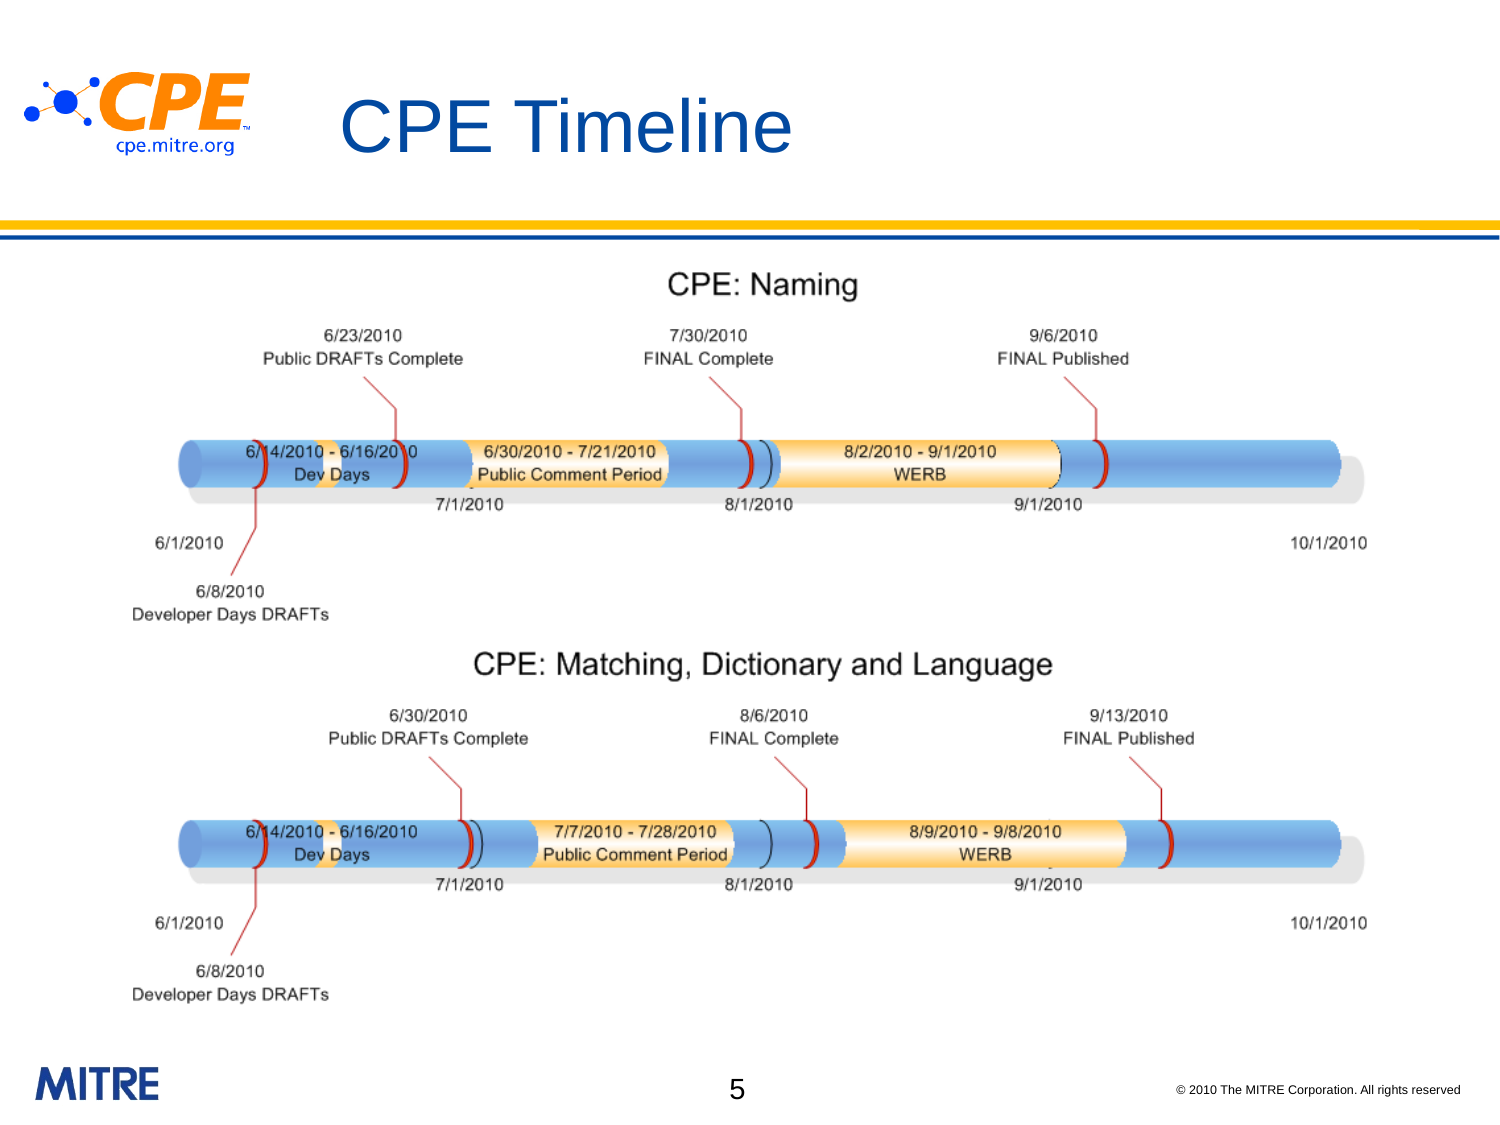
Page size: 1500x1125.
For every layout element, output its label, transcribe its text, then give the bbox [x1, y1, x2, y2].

title CPE Timeline [324, 44, 1438, 201]
picture [24, 72, 250, 156]
slide_number 5 [562, 1062, 913, 1113]
picture [30, 1064, 163, 1106]
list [131, 262, 1368, 1006]
